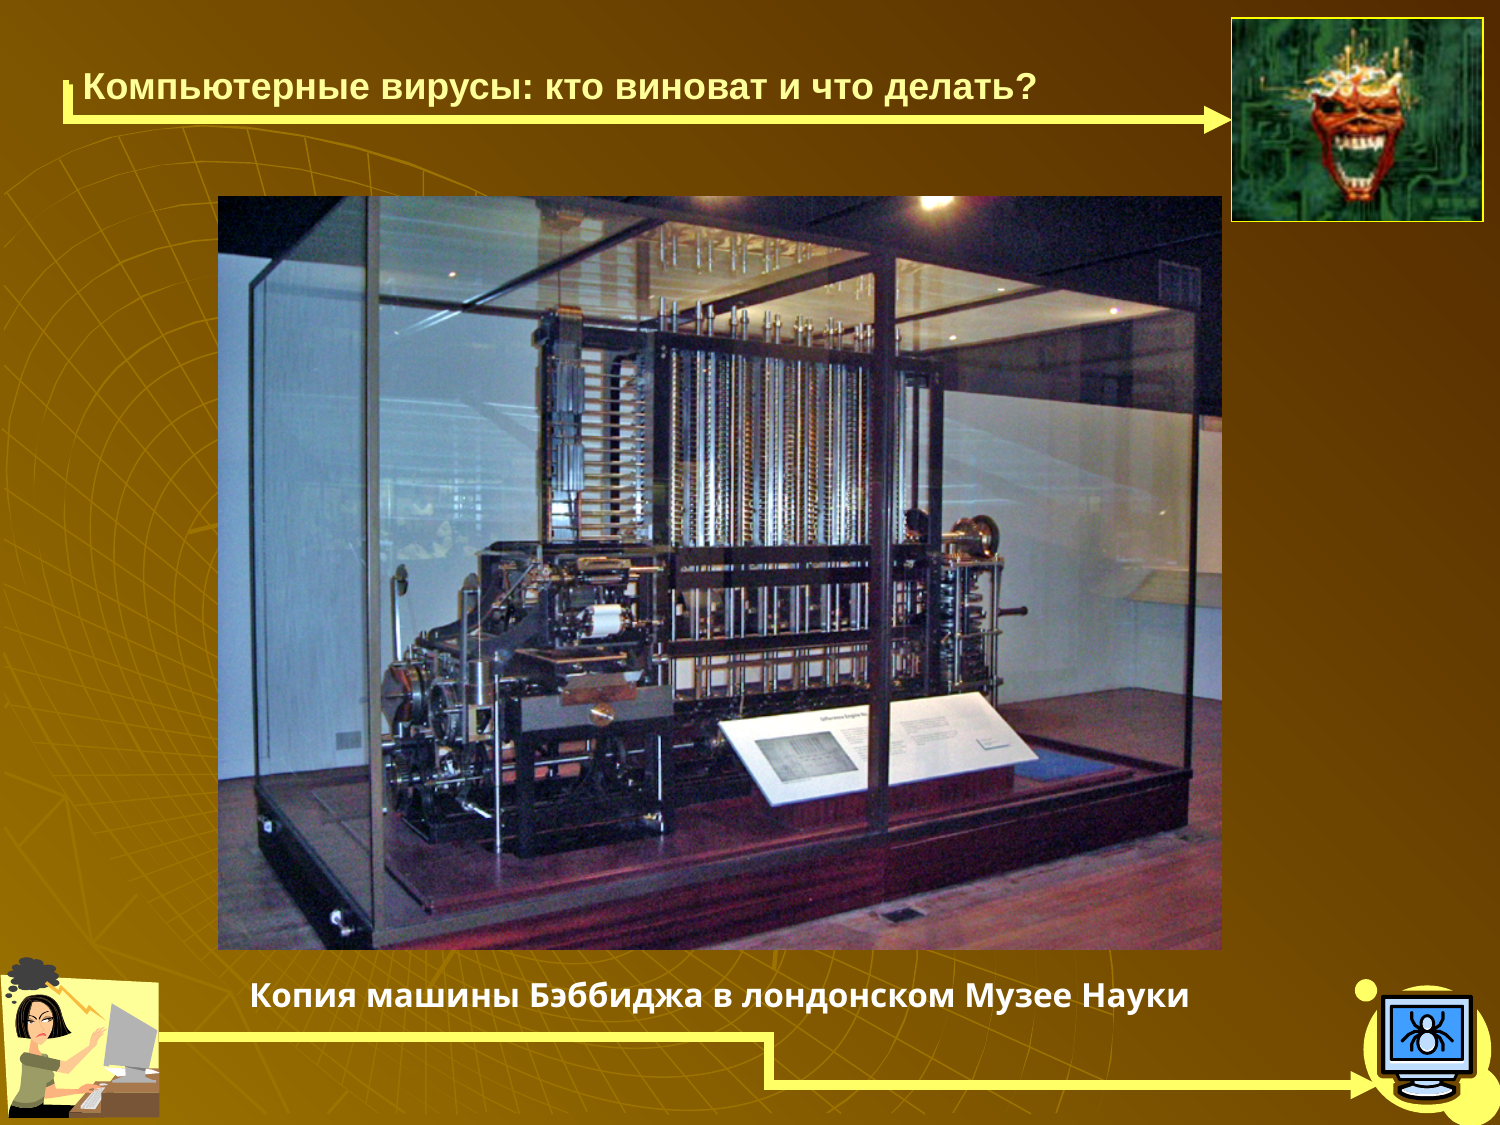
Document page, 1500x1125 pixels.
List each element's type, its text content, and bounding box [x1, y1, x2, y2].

text_box Копия машины Бэббиджа в лондонском Музее Науки [171, 966, 1270, 1022]
picture [1232, 19, 1482, 221]
picture [218, 196, 1222, 950]
